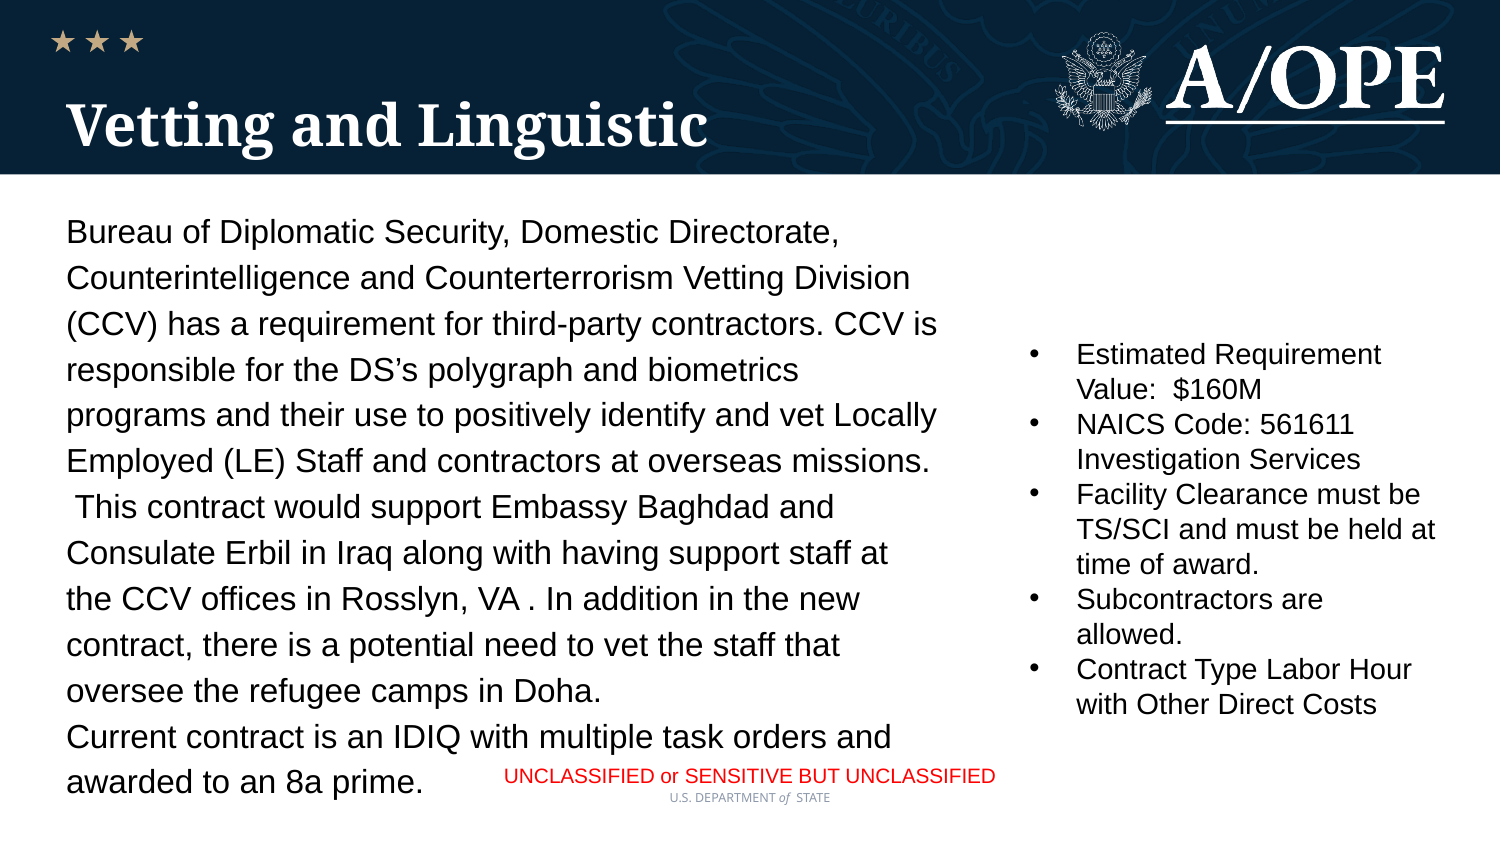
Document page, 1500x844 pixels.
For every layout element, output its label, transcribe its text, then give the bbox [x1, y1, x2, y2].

text_box UNCLASSIFIED or SENSITIVE BUT UNCLASSIFIED [489, 754, 1011, 795]
text_box Estimated Requirement Value: $160M NAICS Code: 561611 Investigation Services Facility Clearance must be TS/SCI and must be held at time of award. Subcontractors are allowed. Contract Type Labor Hour with Other Direct Costs [1014, 328, 1453, 728]
title Vetting and Linguistic [51, 72, 1449, 167]
list Bureau of Diplomatic Security, Domestic Directorate, Counterintelligence and Counterterrorism Vetting Division (CCV) has a requirement for third-party contractors. CCV is responsible for the DS’s polygraph and biometrics programs and their use to positively identify and vet Locally Employed (LE) Staff and contractors at overseas missions. This contract would support Embassy Baghdad and Consulate Erbil in Iraq along with having support staff at the CCV offices in Rosslyn, VA . In addition in the new contract, there is a potential need to vet the staff that oversee the refugee camps in Doha. Current contract is an IDIQ with multiple task orders and awarded to an 8a prime. [51, 189, 956, 750]
picture [587, 0, 1500, 174]
